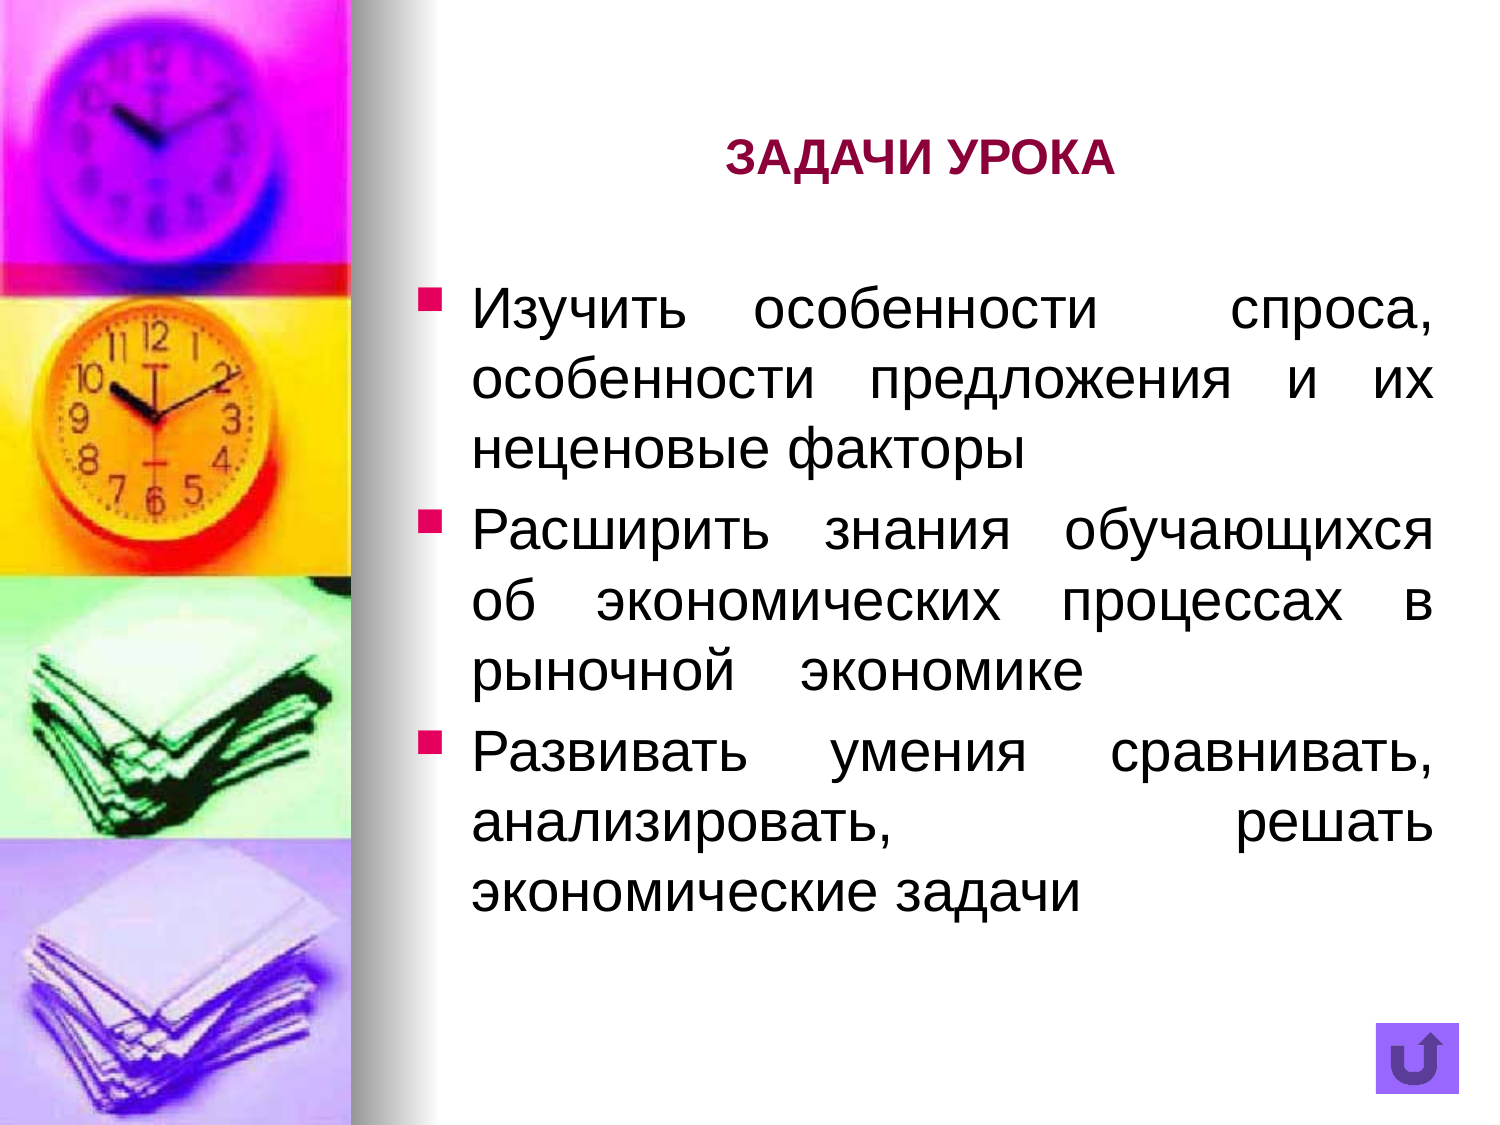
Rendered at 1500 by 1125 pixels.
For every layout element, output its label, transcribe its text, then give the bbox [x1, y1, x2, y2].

picture [0, 0, 351, 1125]
text_box [1375, 1023, 1459, 1094]
list Изучить особенности спроса, особенности предложения и их неценовые факторы Расширить знания обучающихся об экономических процессах в рыночной экономике Развивать умения сравнивать, анализировать, решать экономические задачи [399, 262, 1451, 1001]
title ЗАДАЧИ УРОКА [453, 89, 1389, 221]
